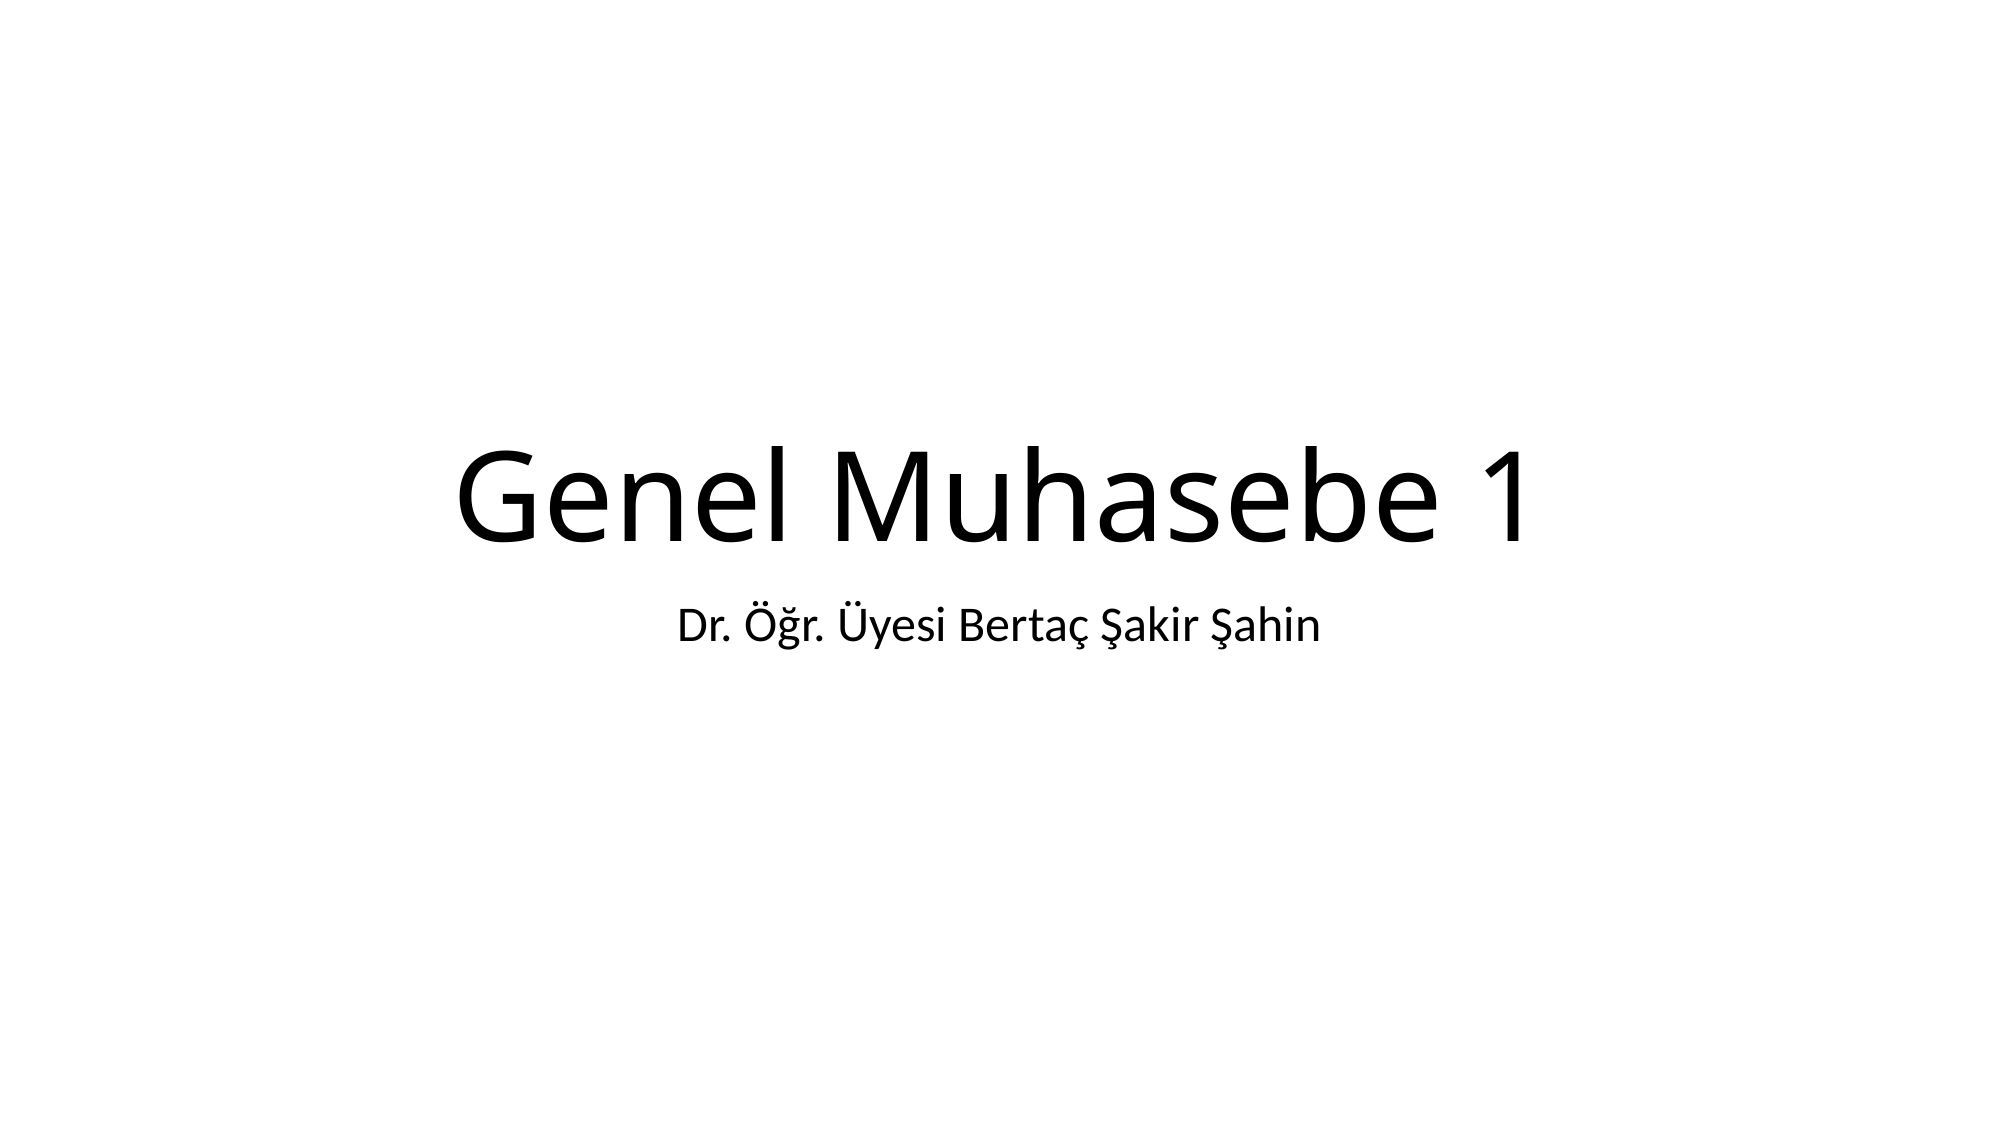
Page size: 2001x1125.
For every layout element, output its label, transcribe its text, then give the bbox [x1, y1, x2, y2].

title Genel Muhasebe 1 [249, 184, 1750, 576]
subtitle Dr. Öğr. Üyesi Bertaç Şakir Şahin [249, 590, 1750, 863]
